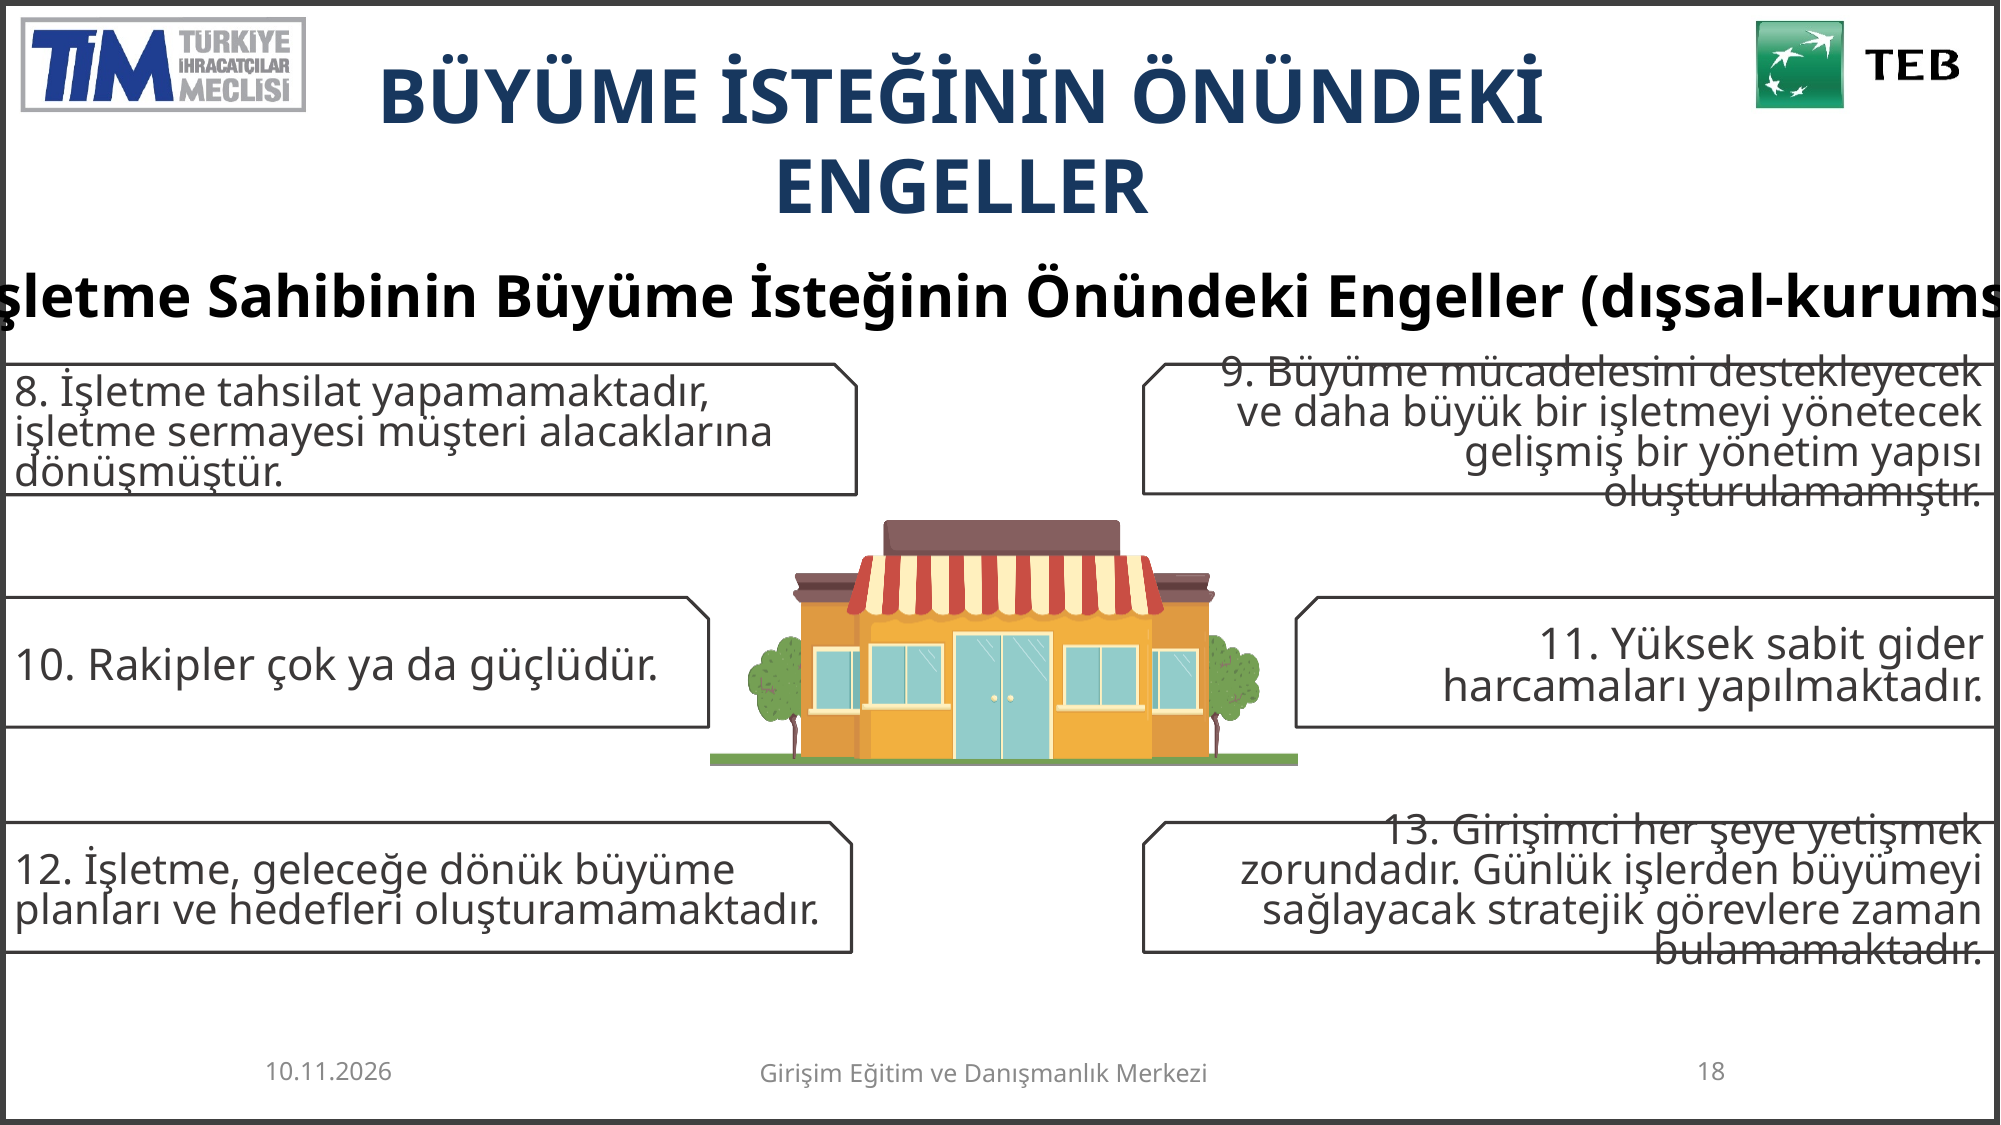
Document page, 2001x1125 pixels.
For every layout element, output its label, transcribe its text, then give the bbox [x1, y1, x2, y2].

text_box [702, 521, 1303, 777]
footer Girişim Eğitim ve Danışmanlık Merkezi [700, 1042, 1268, 1103]
text_box [0, 337, 2000, 1125]
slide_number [249, 1042, 654, 1103]
picture [709, 519, 1298, 766]
text_box İşletme Sahibinin Büyüme İsteğinin Önündeki Engeller (dışsal-kurumsal): [0, 252, 2000, 337]
slide_number 18 [1314, 1042, 1741, 1103]
text_box [0, 0, 2000, 252]
